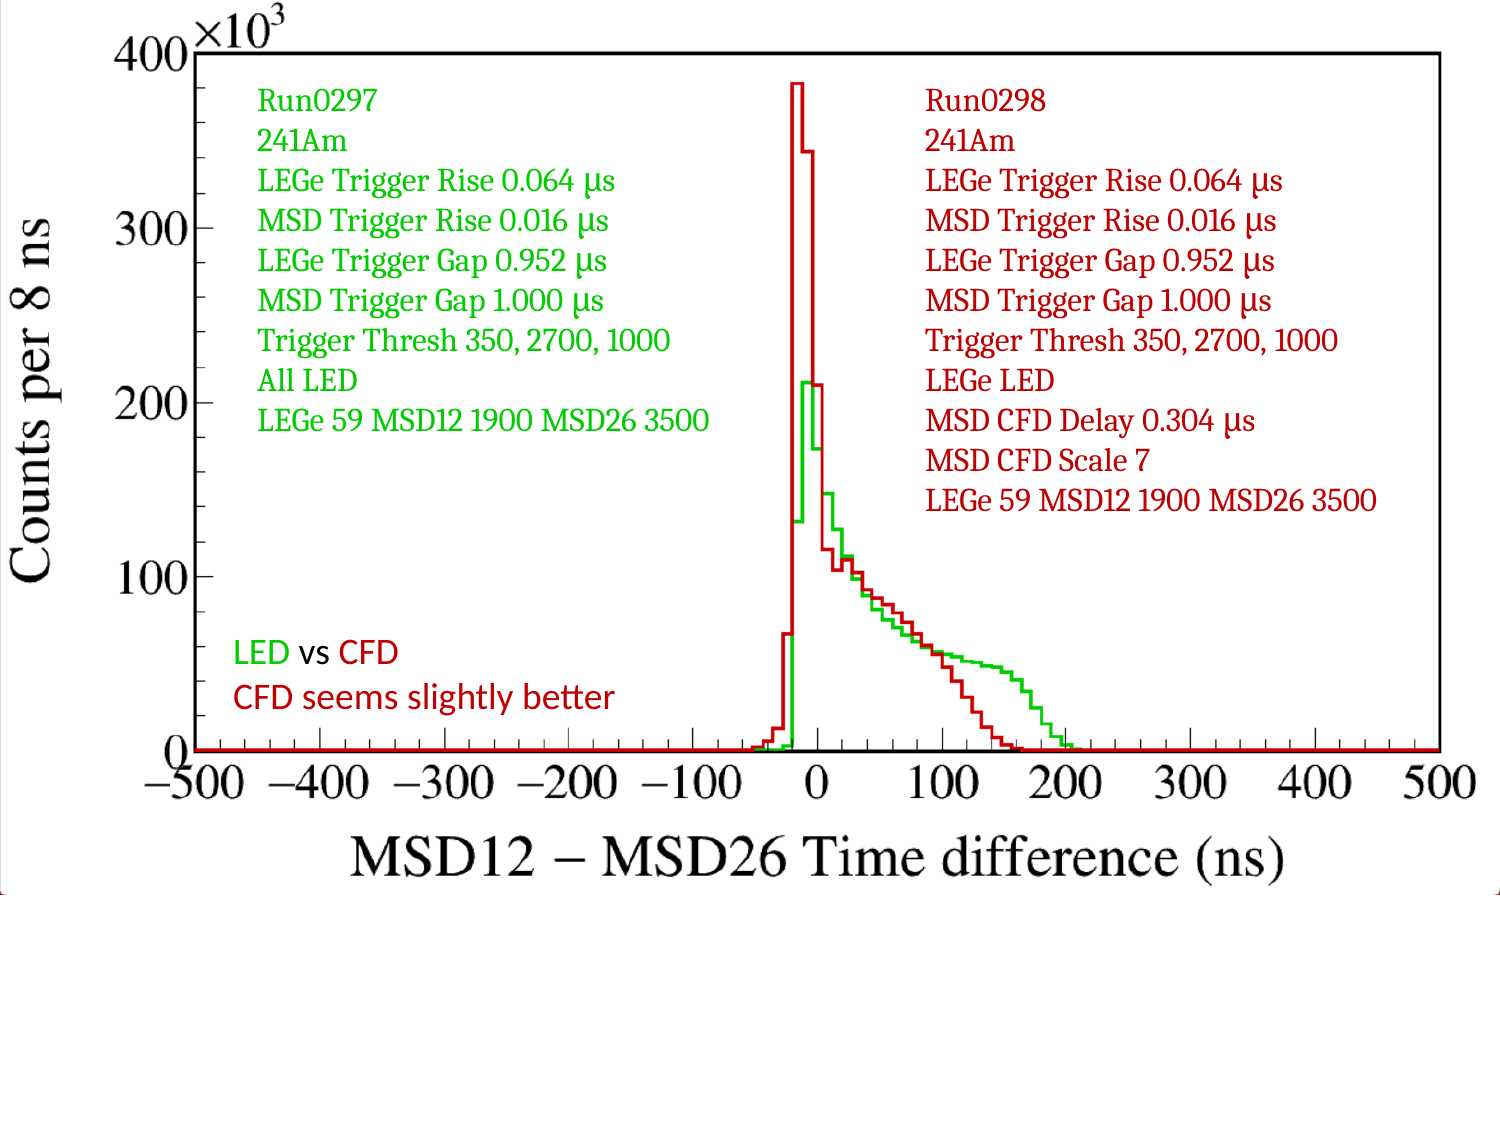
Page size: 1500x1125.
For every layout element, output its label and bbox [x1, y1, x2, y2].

picture [0, 0, 1500, 895]
